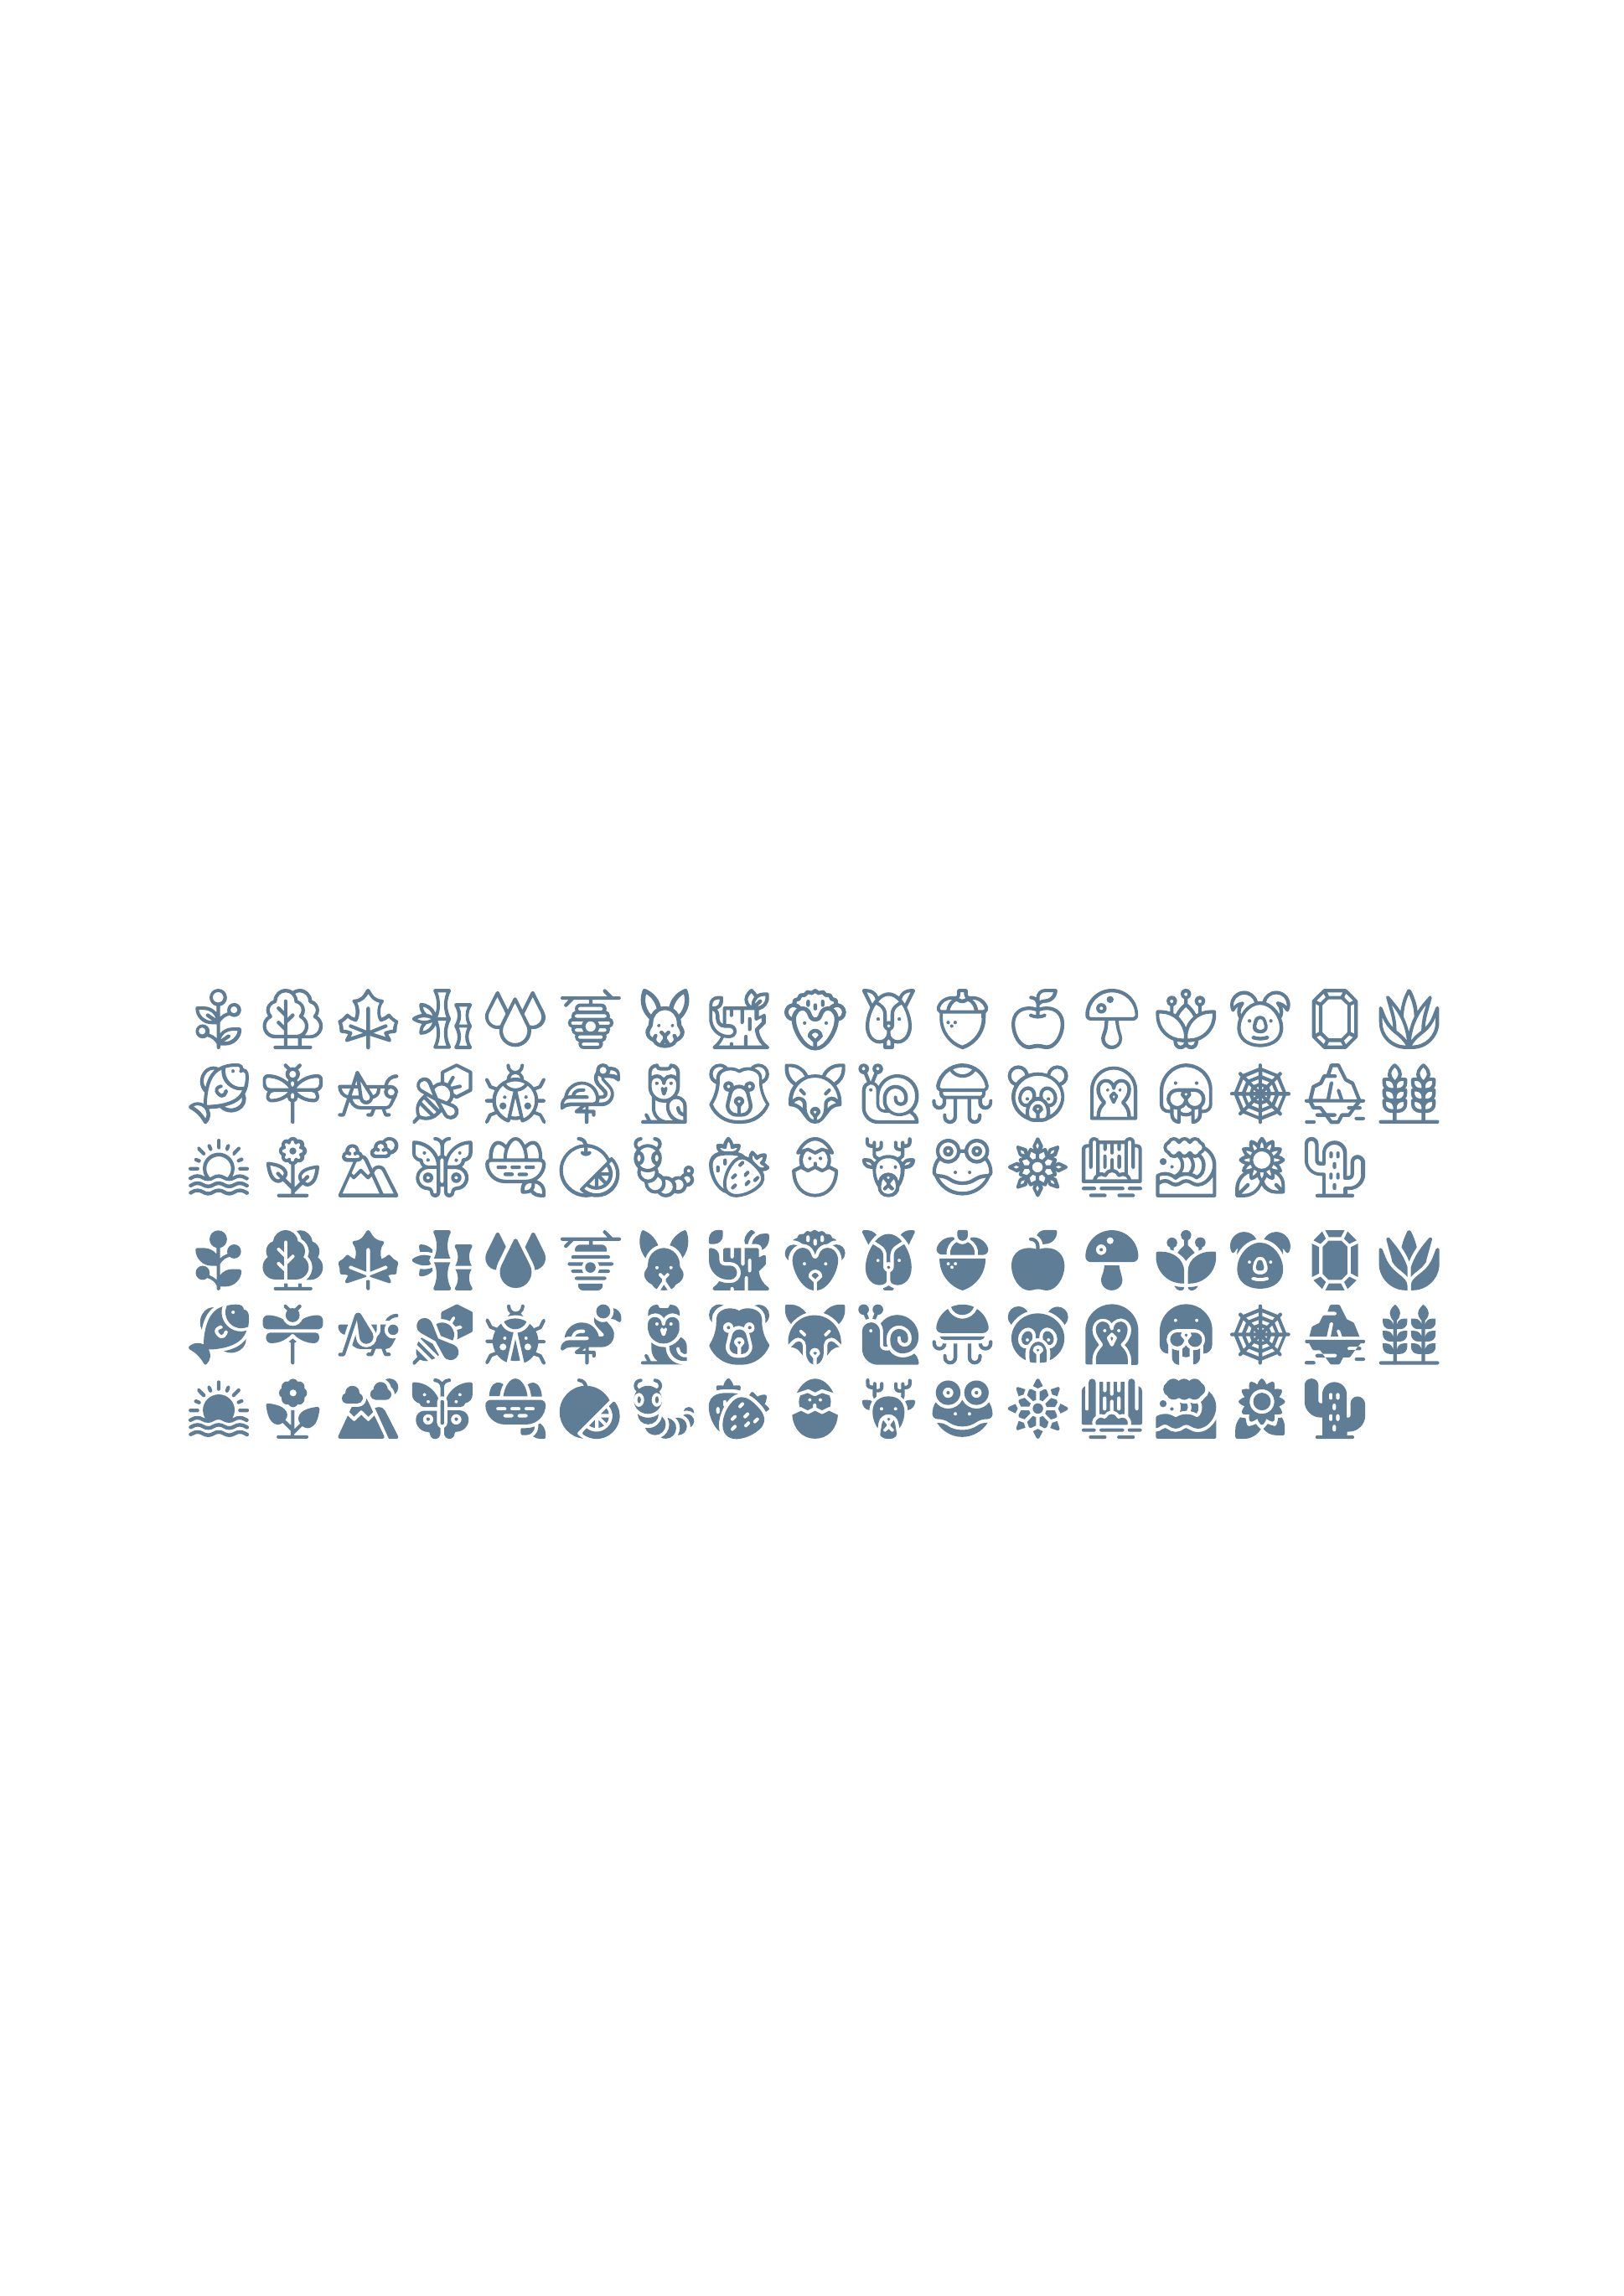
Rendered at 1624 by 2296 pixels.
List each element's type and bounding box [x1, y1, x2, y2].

text_box [1378, 1304, 1440, 1365]
text_box [485, 1304, 546, 1365]
text_box [1159, 1063, 1213, 1125]
text_box [784, 1229, 846, 1291]
text_box [1234, 1378, 1285, 1440]
text_box [338, 1070, 399, 1117]
text_box [1007, 1137, 1068, 1197]
text_box [932, 1138, 993, 1196]
text_box [792, 1378, 839, 1440]
text_box [1378, 1229, 1440, 1290]
text_box [485, 1378, 546, 1440]
text_box [1304, 1136, 1366, 1198]
text_box [1378, 989, 1440, 1049]
text_box [936, 988, 989, 1050]
text_box [1085, 1304, 1139, 1366]
text_box [1007, 1378, 1068, 1440]
text_box [338, 1136, 399, 1198]
text_box [266, 1136, 320, 1198]
text_box [195, 989, 242, 1050]
text_box [1156, 1229, 1217, 1291]
text_box [861, 1136, 916, 1197]
text_box [560, 1229, 622, 1291]
text_box [1156, 1136, 1217, 1198]
text_box [791, 1136, 839, 1197]
text_box [1229, 1231, 1291, 1290]
text_box [1156, 988, 1217, 1050]
text_box [1304, 1304, 1366, 1365]
text_box [640, 1063, 687, 1125]
text_box [338, 988, 399, 1050]
text_box [1229, 990, 1290, 1047]
text_box [1007, 1306, 1068, 1363]
text_box [188, 1063, 250, 1125]
text_box [195, 1230, 242, 1290]
text_box [188, 1380, 250, 1438]
text_box [708, 1304, 770, 1365]
text_box [484, 1136, 546, 1198]
text_box [1011, 989, 1065, 1050]
text_box [1156, 1378, 1217, 1440]
text_box [411, 1136, 473, 1198]
text_box [708, 1229, 770, 1291]
text_box [861, 988, 916, 1050]
text_box [188, 1304, 250, 1365]
text_box [411, 1304, 473, 1365]
text_box [484, 990, 546, 1047]
text_box [1229, 1063, 1291, 1125]
text_box [262, 1063, 323, 1125]
text_box [708, 1378, 770, 1440]
text_box [560, 1063, 620, 1125]
text_box [858, 1304, 919, 1365]
text_box [1011, 1229, 1065, 1291]
text_box [639, 1229, 689, 1291]
text_box [858, 1063, 919, 1125]
text_box [338, 1229, 399, 1290]
text_box [1084, 988, 1139, 1050]
text_box [412, 1063, 473, 1125]
text_box [559, 1136, 620, 1197]
text_box [1081, 1378, 1143, 1440]
text_box [634, 1136, 695, 1197]
text_box [784, 989, 846, 1051]
text_box [1089, 1066, 1138, 1120]
text_box [411, 1229, 473, 1291]
text_box [708, 988, 770, 1050]
text_box [784, 1304, 846, 1365]
text_box [1235, 1136, 1285, 1197]
text_box [262, 989, 323, 1050]
text_box [640, 988, 690, 1048]
text_box [932, 1380, 993, 1438]
text_box [484, 1232, 546, 1289]
text_box [1304, 1378, 1366, 1440]
text_box [188, 1138, 250, 1196]
text_box [1159, 1304, 1213, 1366]
text_box [932, 1304, 993, 1365]
text_box [861, 1229, 916, 1291]
text_box [262, 1304, 323, 1365]
text_box [338, 1312, 399, 1357]
text_box [560, 989, 621, 1049]
text_box [936, 1229, 989, 1291]
text_box [1304, 1063, 1366, 1125]
text_box [338, 1378, 399, 1440]
text_box [708, 1136, 770, 1198]
text_box [861, 1378, 916, 1440]
text_box [1081, 1136, 1143, 1197]
text_box [411, 988, 473, 1050]
text_box [484, 1063, 546, 1125]
text_box [708, 1063, 770, 1125]
text_box [932, 1063, 993, 1125]
text_box [1378, 1063, 1440, 1124]
text_box [266, 1378, 320, 1440]
text_box [1311, 1229, 1358, 1291]
text_box [560, 1304, 622, 1365]
text_box [633, 1378, 695, 1440]
text_box [1229, 1304, 1290, 1365]
text_box [559, 1378, 620, 1440]
text_box [640, 1304, 687, 1365]
text_box [1007, 1065, 1068, 1123]
text_box [1085, 1229, 1139, 1291]
text_box [411, 1378, 473, 1440]
text_box [1311, 989, 1358, 1049]
text_box [262, 1229, 323, 1291]
text_box [784, 1063, 846, 1125]
